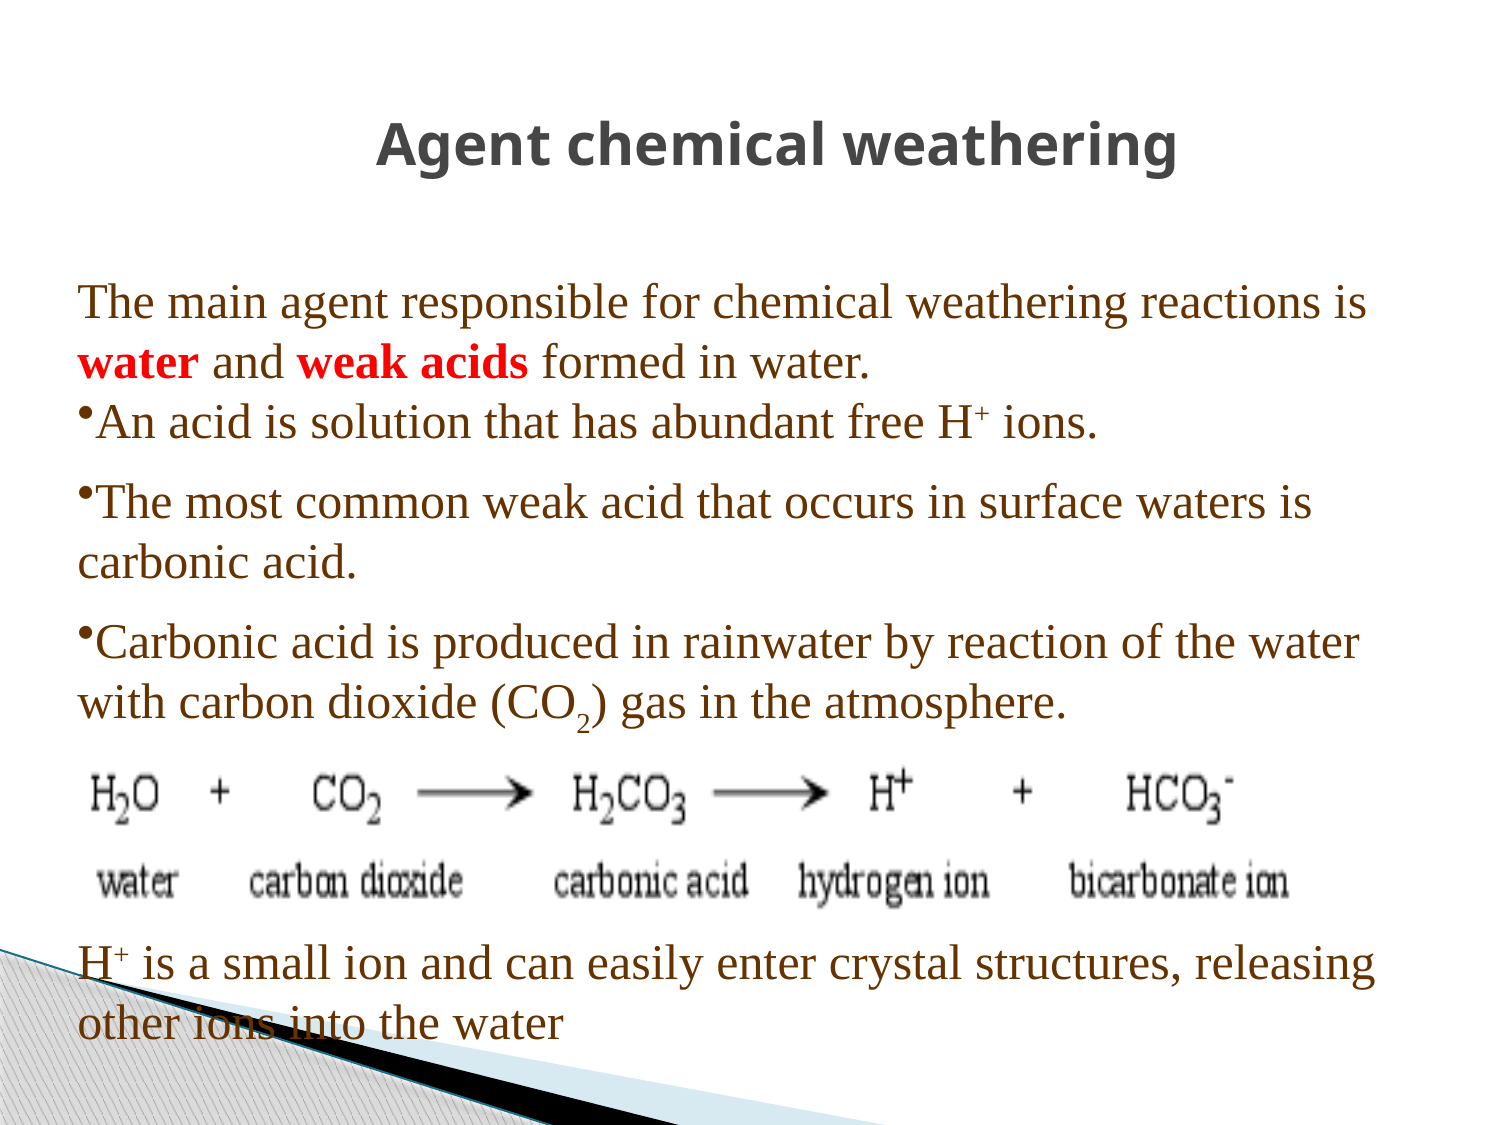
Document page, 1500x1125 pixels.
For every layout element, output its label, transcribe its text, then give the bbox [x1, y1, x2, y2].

text_box The main agent responsible for chemical weathering reactions is water and weak acids formed in water. An acid is solution that has abundant free H+ ions. The most common weak acid that occurs in surface waters is carbonic acid. Carbonic acid is produced in rainwater by reaction of the water with carbon dioxide (CO2) gas in the atmosphere. H+ is a small ion and can easily enter crystal structures, releasing other ions into the water [62, 261, 1450, 1117]
picture [87, 749, 1438, 913]
text_box Agent chemical weathering [361, 99, 1194, 185]
